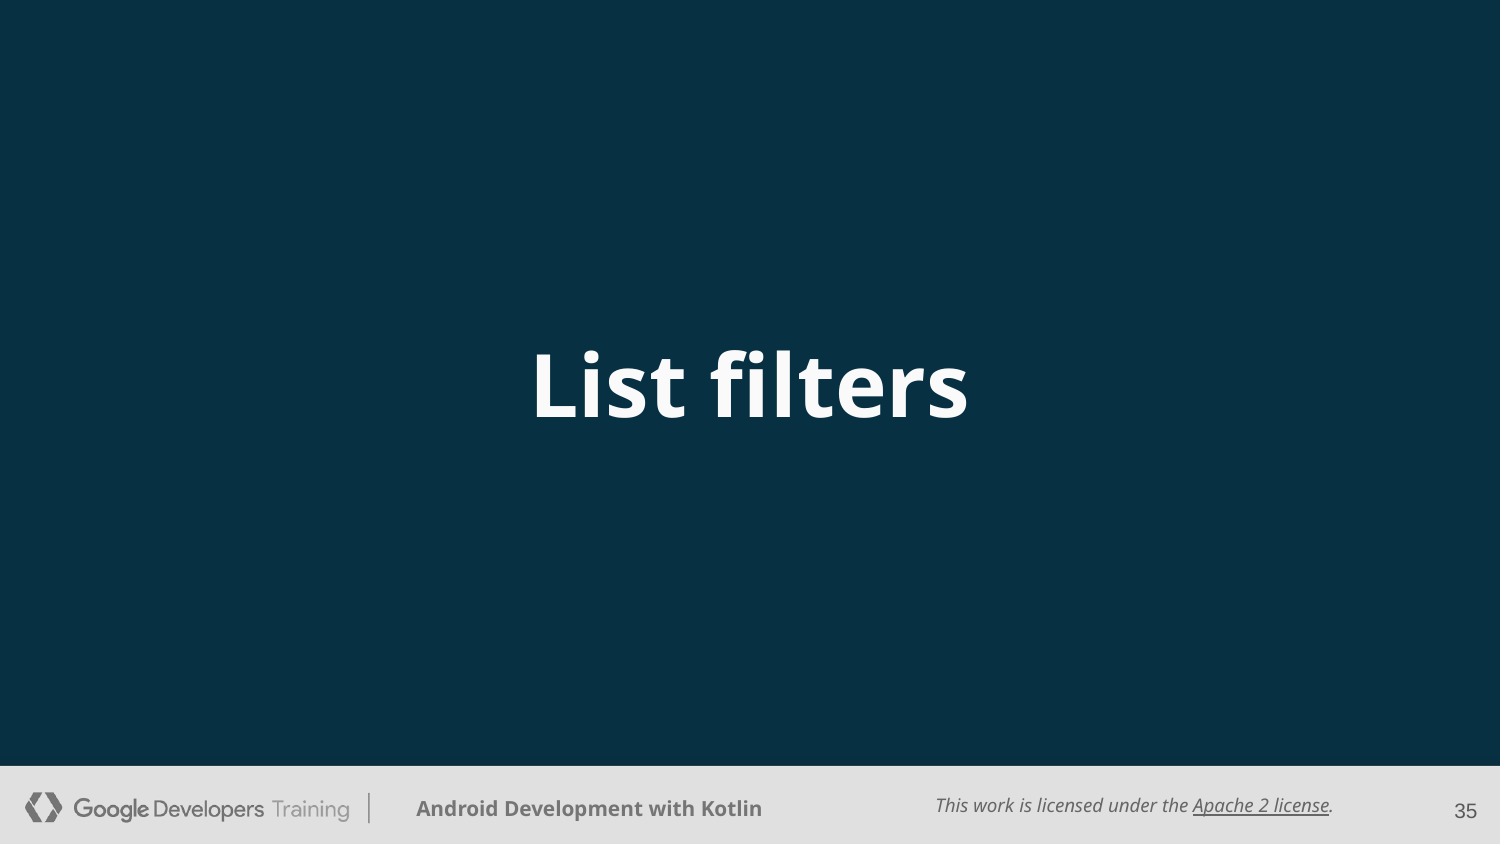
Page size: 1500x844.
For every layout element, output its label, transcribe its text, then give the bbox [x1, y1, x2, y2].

slide_number ‹#› [1402, 777, 1493, 842]
picture [0, 0, 1500, 844]
title List filters [51, 0, 1449, 765]
